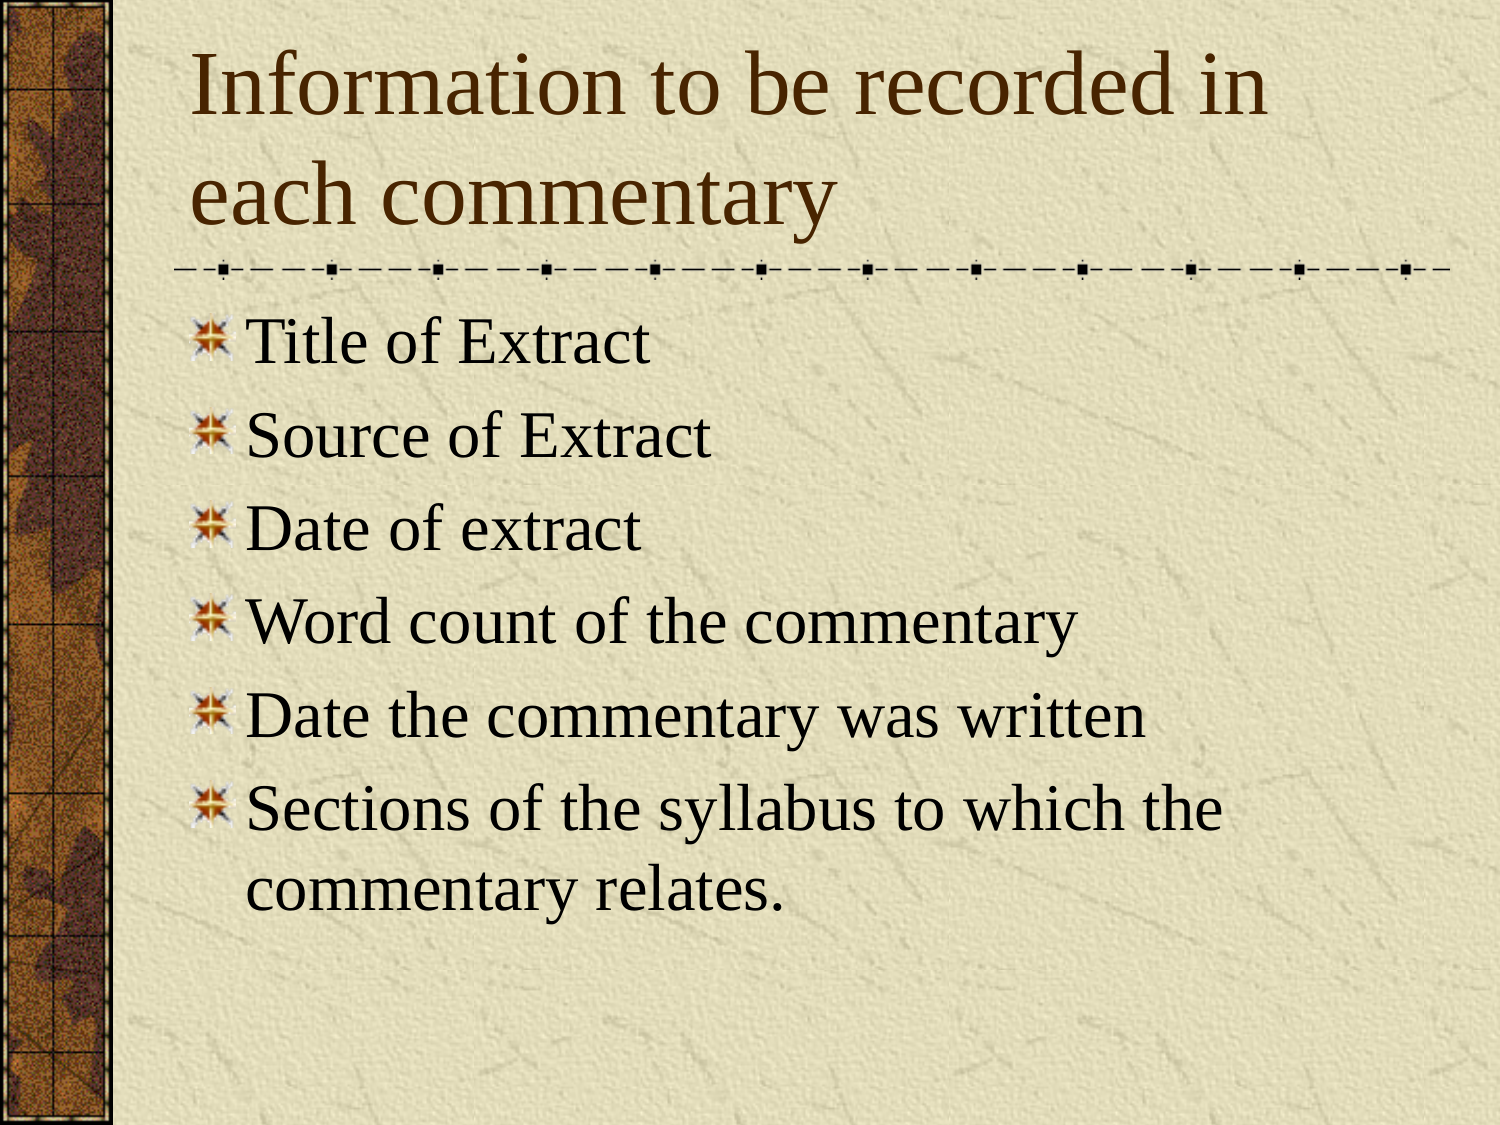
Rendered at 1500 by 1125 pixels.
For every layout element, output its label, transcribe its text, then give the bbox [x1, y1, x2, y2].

list Title of Extract Source of Extract Date of extract Word count of the commentary Date the commentary was written Sections of the syllabus to which the commentary relates. [173, 289, 1449, 965]
picture [0, 0, 1500, 1125]
title Information to be recorded in each commentary [174, 62, 1451, 251]
